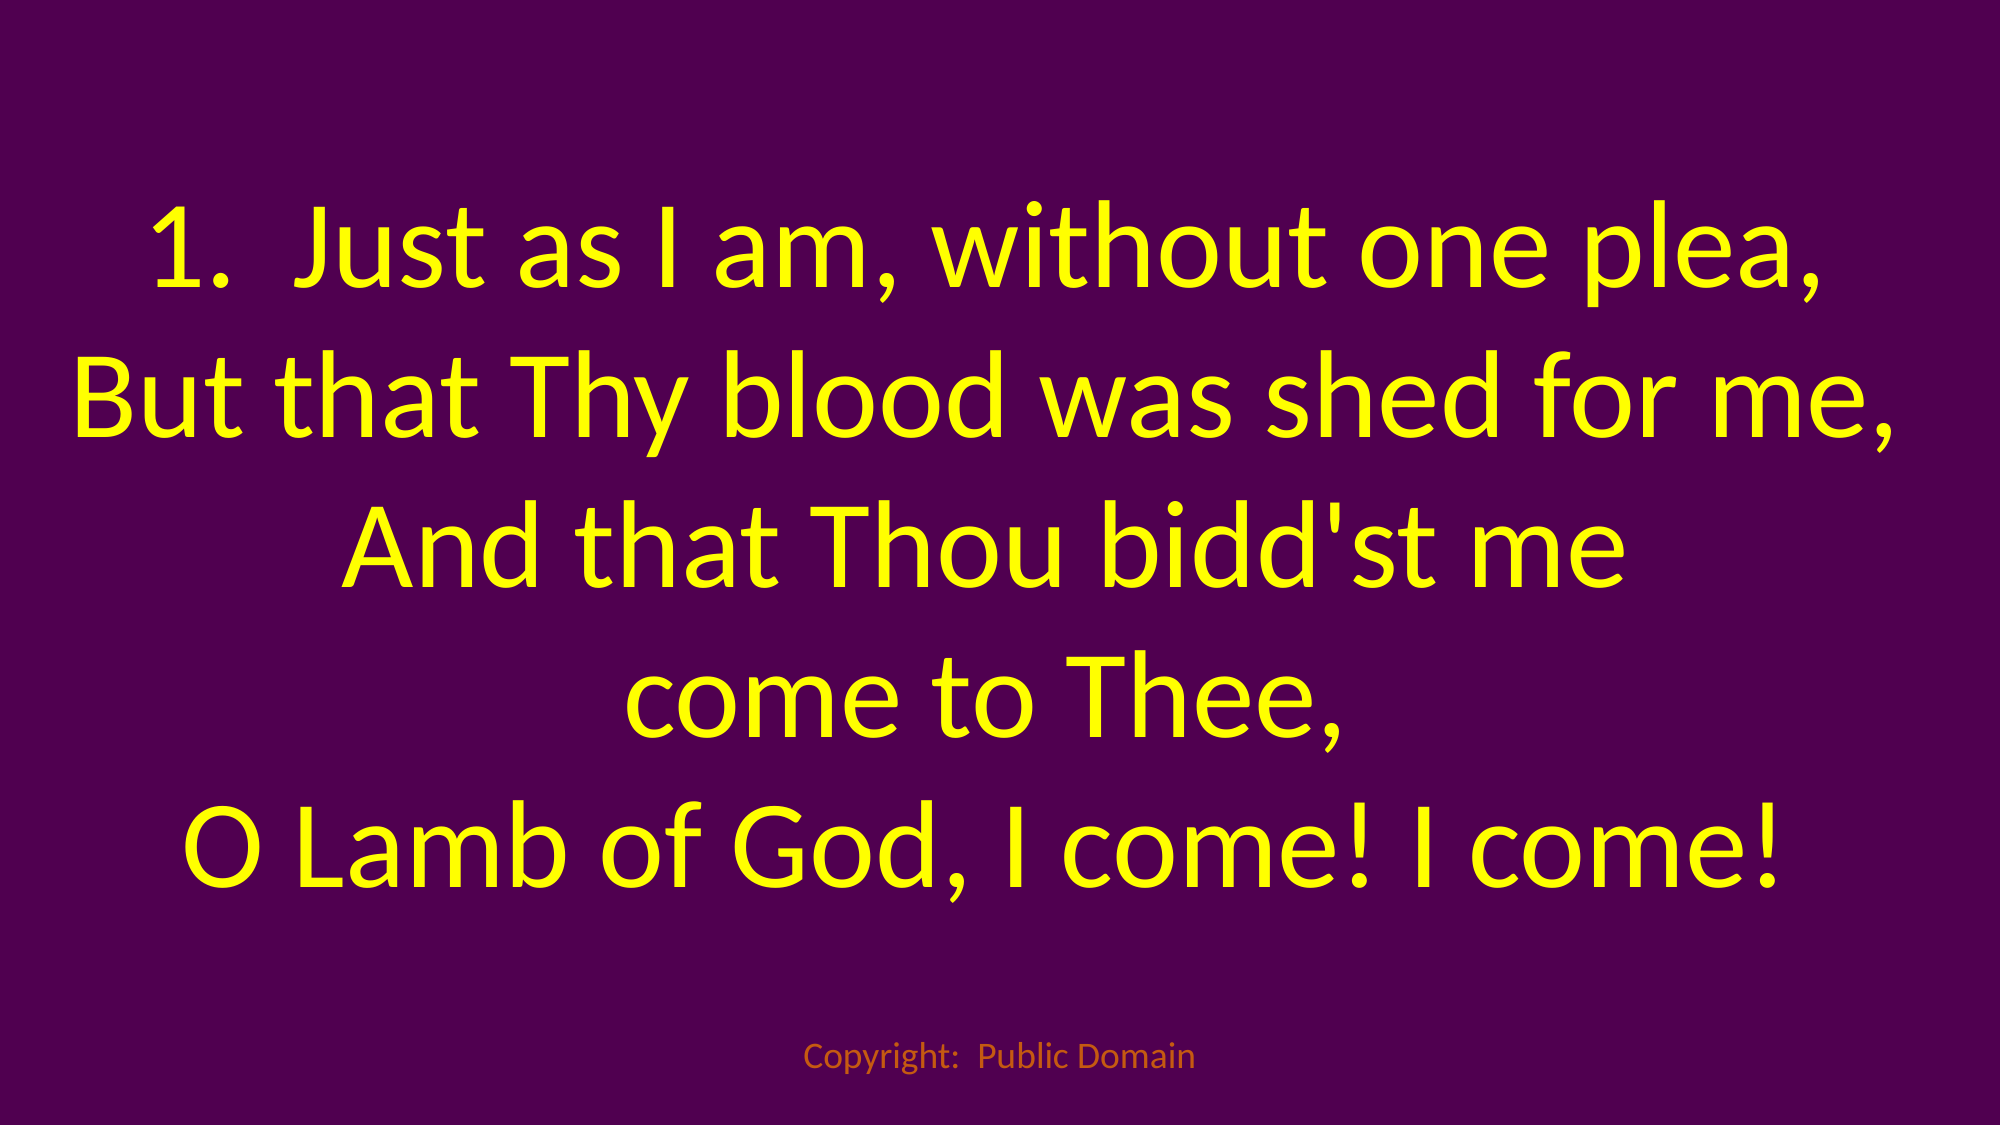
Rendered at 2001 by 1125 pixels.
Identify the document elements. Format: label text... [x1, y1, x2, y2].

text_box Copyright: Public Domain [26, 1023, 1973, 1083]
text_box 1. Just as I am, without one plea, But that Thy blood was shed for me, And that Thou bidd'st me come to Thee, O Lamb of God, I come! I come! [0, 154, 2000, 920]
